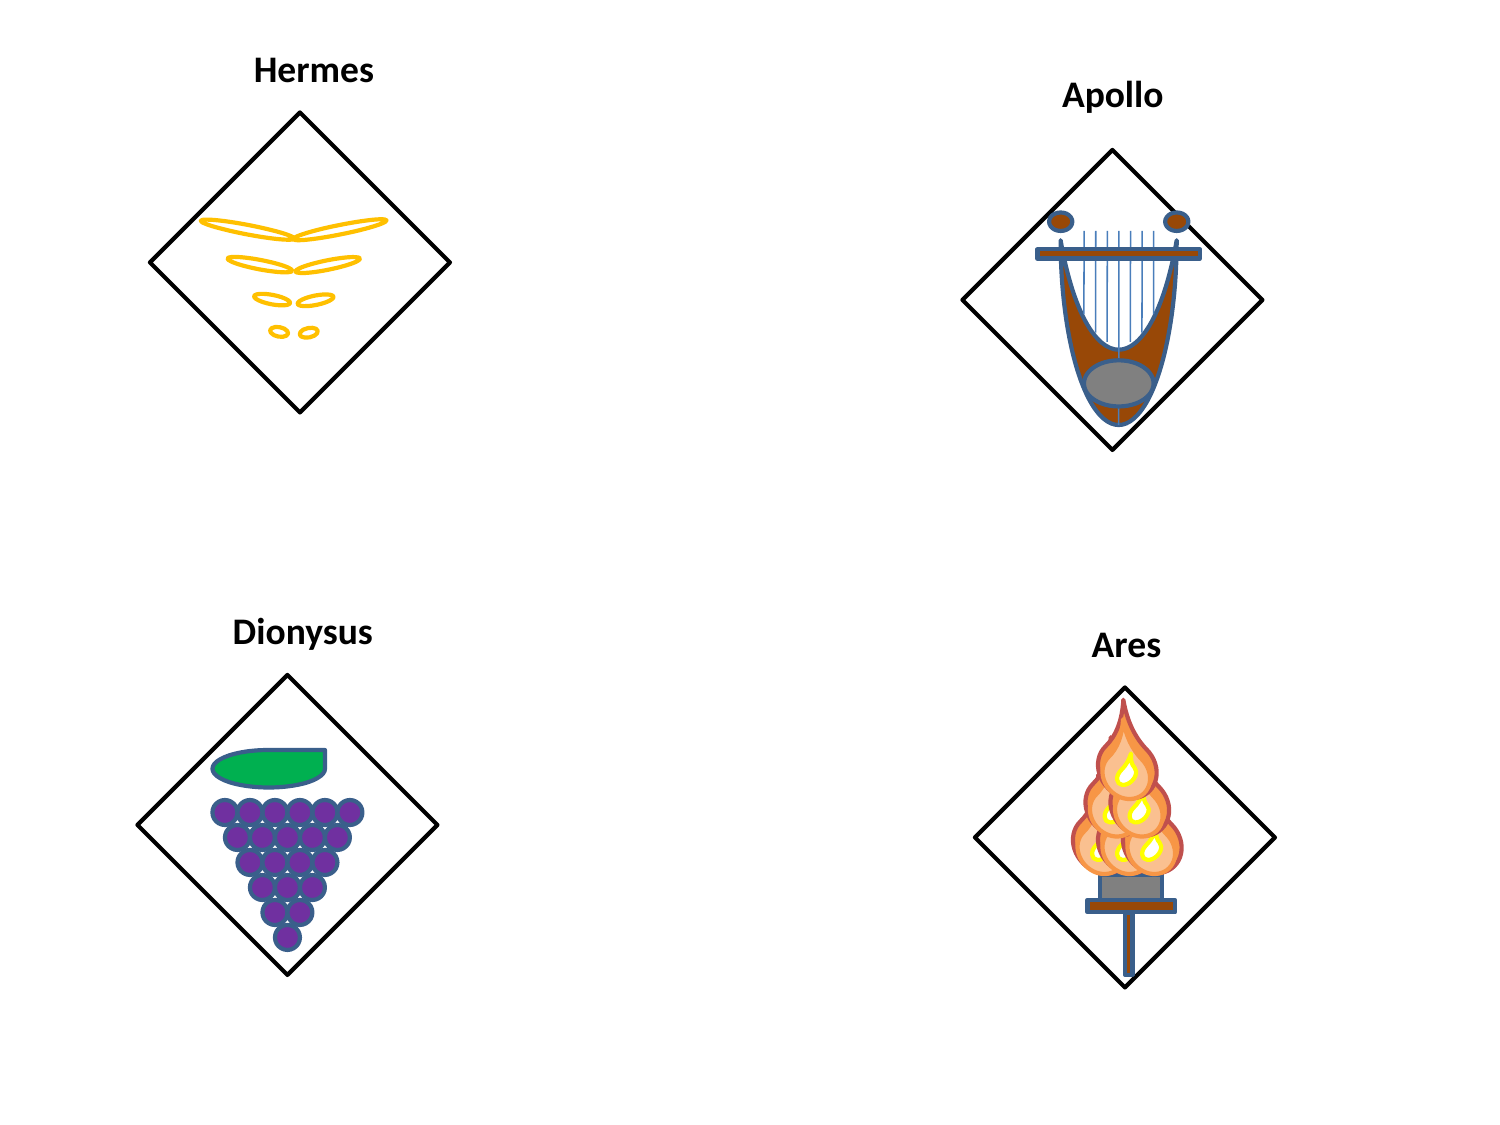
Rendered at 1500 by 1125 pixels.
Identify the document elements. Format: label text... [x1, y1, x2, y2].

text_box [269, 960, 306, 978]
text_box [1074, 737, 1180, 976]
text_box Ares [974, 612, 1275, 673]
text_box Dionysus [149, 599, 450, 660]
text_box Hermes [162, 37, 463, 98]
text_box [199, 224, 388, 338]
text_box Apollo [962, 62, 1263, 123]
text_box [1092, 433, 1133, 453]
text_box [212, 749, 363, 951]
text_box 1 [147, 110, 453, 325]
text_box [1204, 238, 1265, 362]
text_box [1118, 984, 1132, 990]
text_box [1182, 741, 1278, 933]
text_box [960, 227, 1032, 373]
text_box [135, 672, 440, 900]
text_box [1049, 147, 1176, 210]
text_box [972, 685, 1176, 935]
text_box 1 [231, 347, 369, 415]
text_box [1037, 212, 1201, 426]
